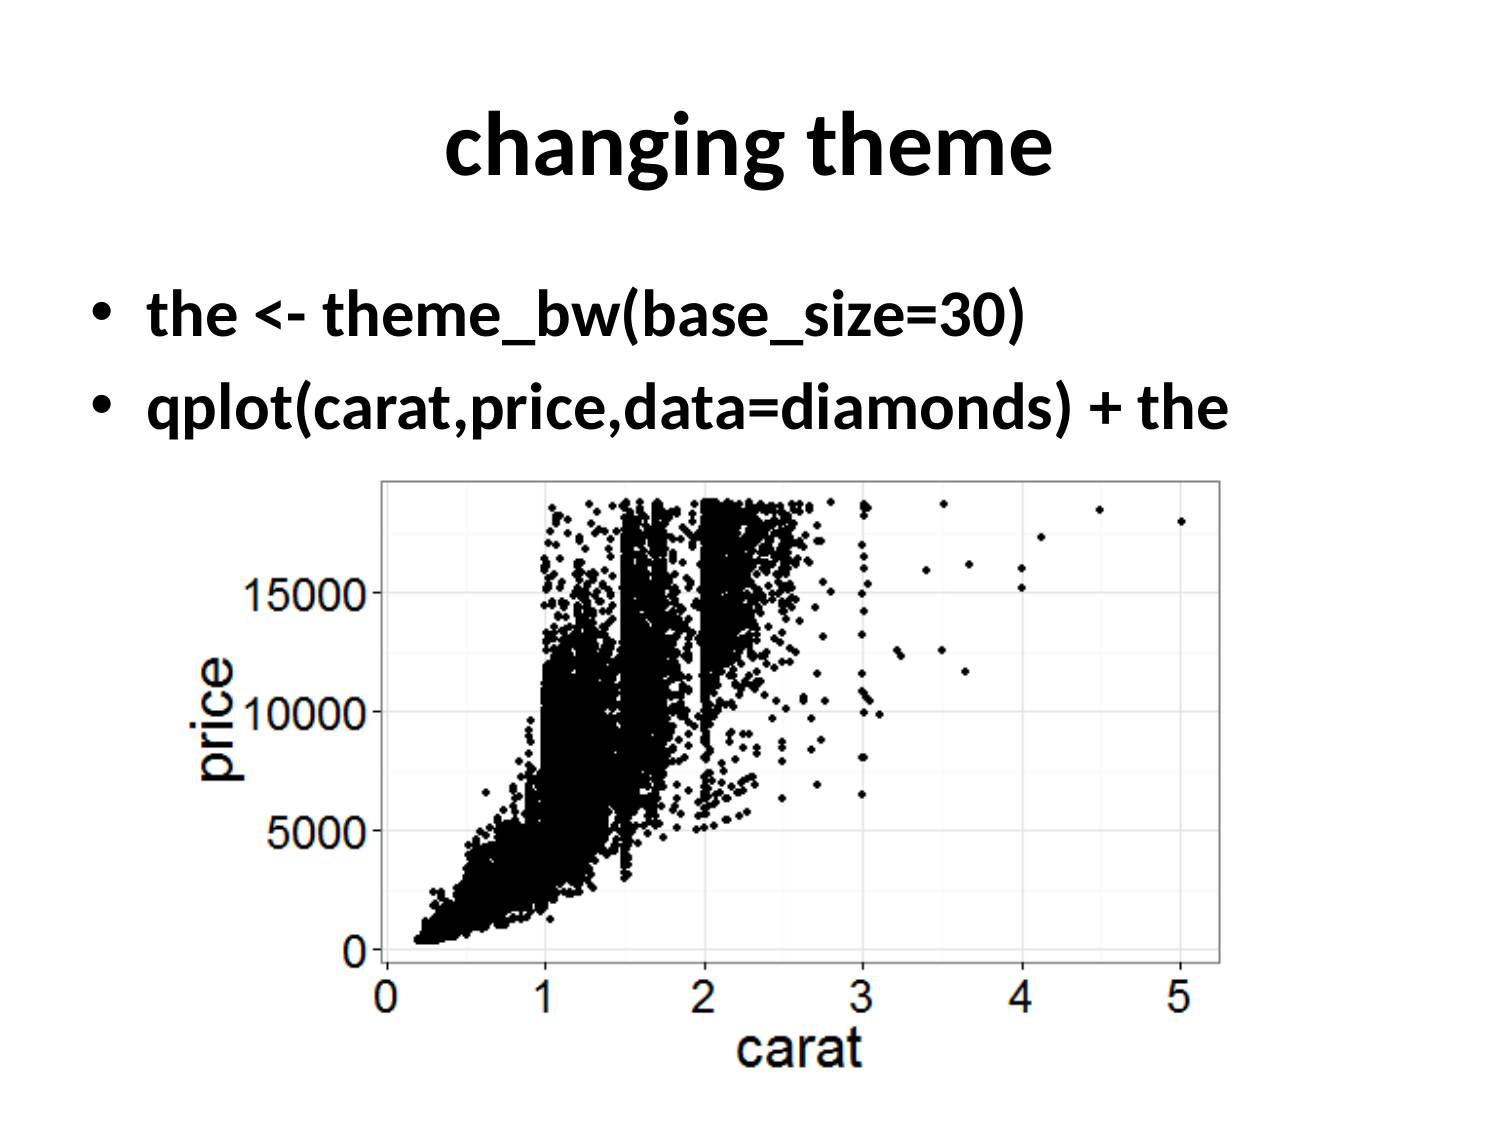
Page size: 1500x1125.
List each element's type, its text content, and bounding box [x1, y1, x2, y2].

title changing theme [75, 45, 1425, 233]
picture [159, 444, 1259, 1096]
list the <- theme_bw(base_size=30) qplot(carat,price,data=diamonds) + the [75, 262, 1425, 1005]
